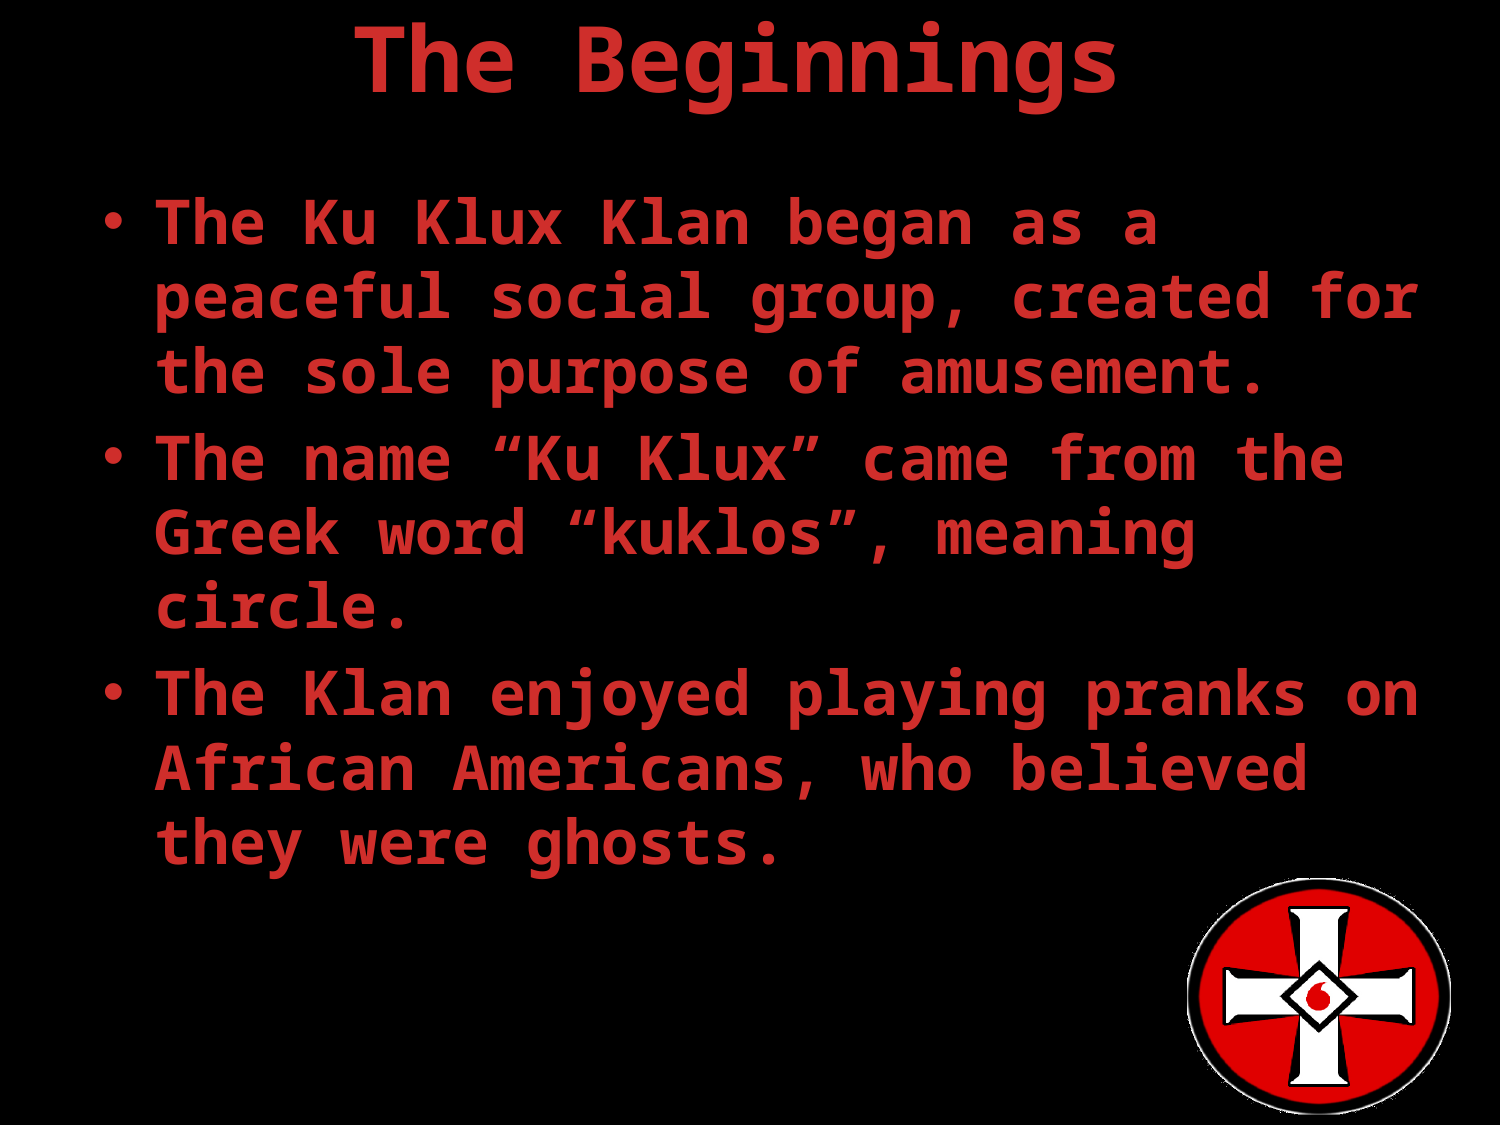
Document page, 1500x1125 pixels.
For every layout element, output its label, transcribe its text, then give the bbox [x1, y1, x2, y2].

picture [1187, 877, 1500, 1125]
list The Ku Klux Klan began as a peaceful social group, created for the sole purpose of amusement. The name “Ku Klux” came from the Greek word “kuklos”, meaning circle. The Klan enjoyed playing pranks on African Americans, who believed they were ghosts. [87, 174, 1438, 918]
title The Beginnings [62, 0, 1413, 150]
